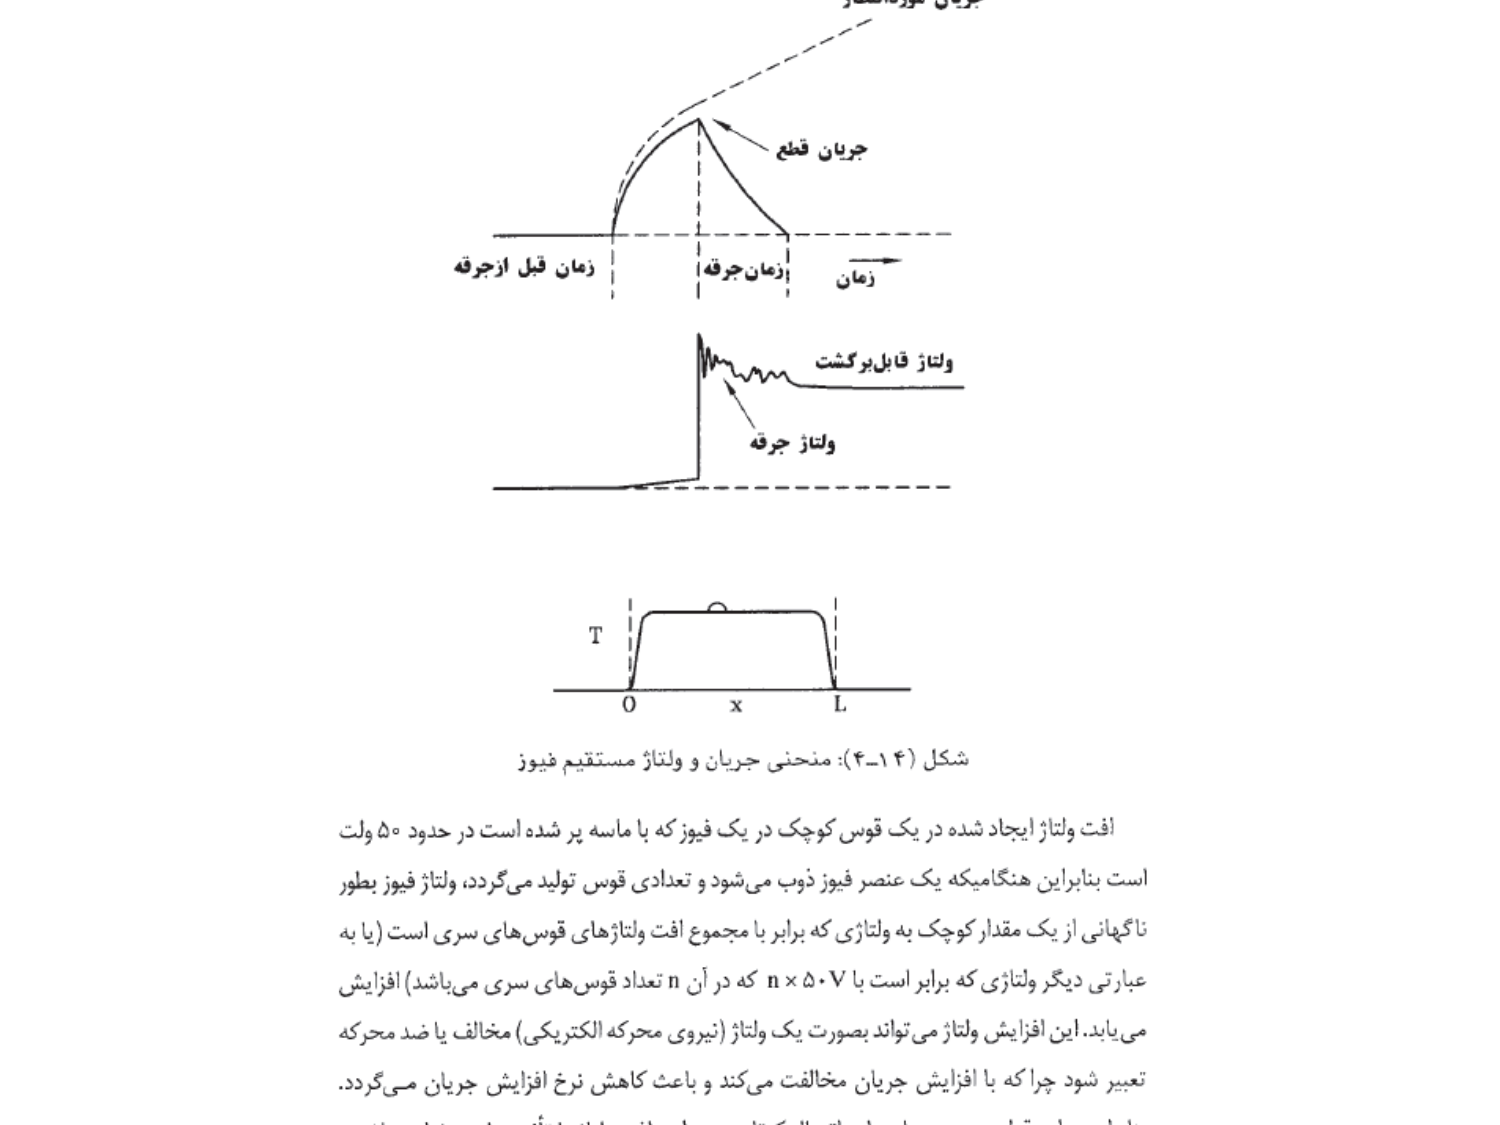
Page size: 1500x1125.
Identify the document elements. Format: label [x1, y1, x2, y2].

picture [319, 0, 1181, 1125]
